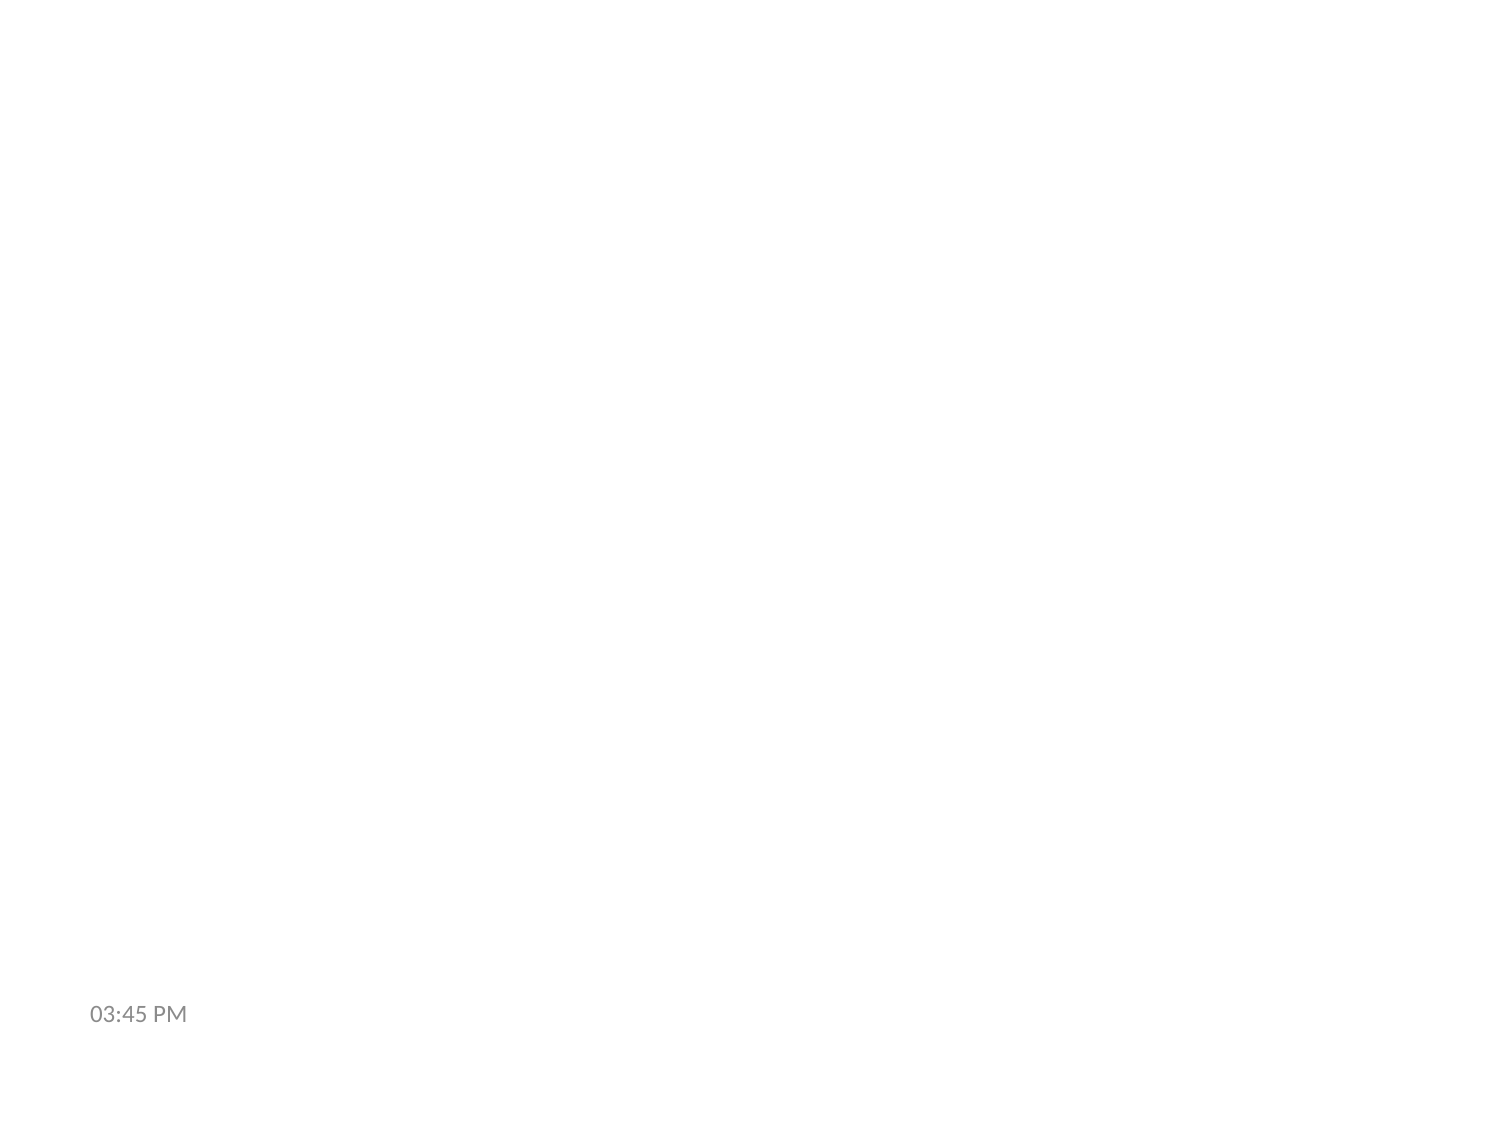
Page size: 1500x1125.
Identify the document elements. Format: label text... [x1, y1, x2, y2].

text_box 3:35 PM [75, 982, 425, 1043]
